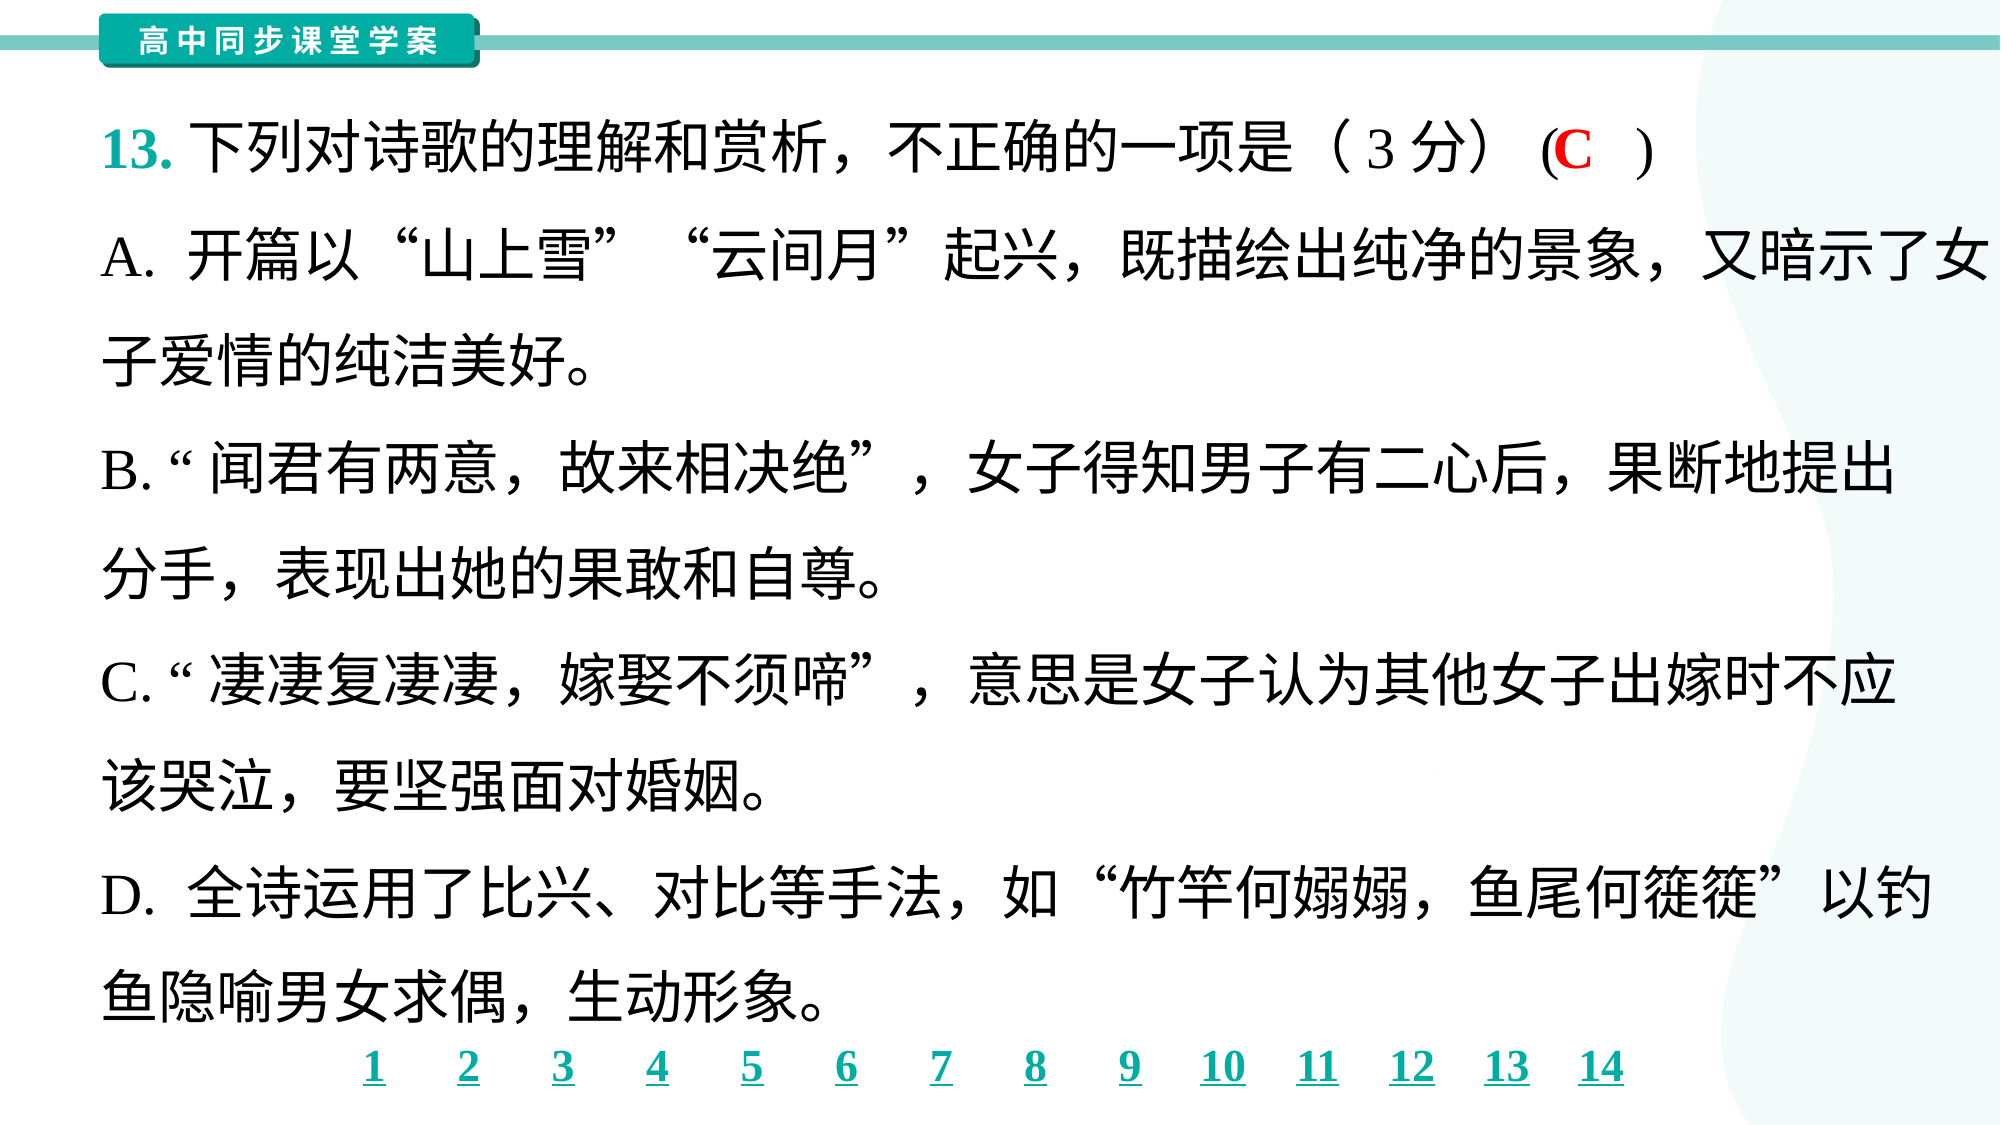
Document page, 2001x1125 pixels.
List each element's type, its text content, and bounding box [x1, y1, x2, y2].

text_box 13.下列对诗歌的理解和赏析，不正确的一项是（3分）( ) [1616, 76, 1899, 169]
picture [0, 0, 2000, 1125]
text_box 13.下列对诗歌的理解和赏析，不正确的一项是（3分）( ) [100, 76, 1531, 169]
text_box A. 开篇以“山上雪”“云间月”起兴，既描绘出纯净的景象，又暗示了女 子爱情的纯洁美好。 B. “闻君有两意，故来相决绝”，女子得知男子有二心后，果断地提出 分手，表现出她的果敢和自尊。 C. “凄凄复凄凄，嫁娶不须啼”，意思是女子认为其他女子出嫁时不应 该哭泣，要坚强面对婚姻。 D. 全诗运用了比兴、对比等手法，如“竹竿何嫋嫋，鱼尾何簁簁”以钓 鱼隐喻男女求偶，生动形象。 [100, 182, 1899, 1019]
text_box C [1531, 75, 1616, 169]
